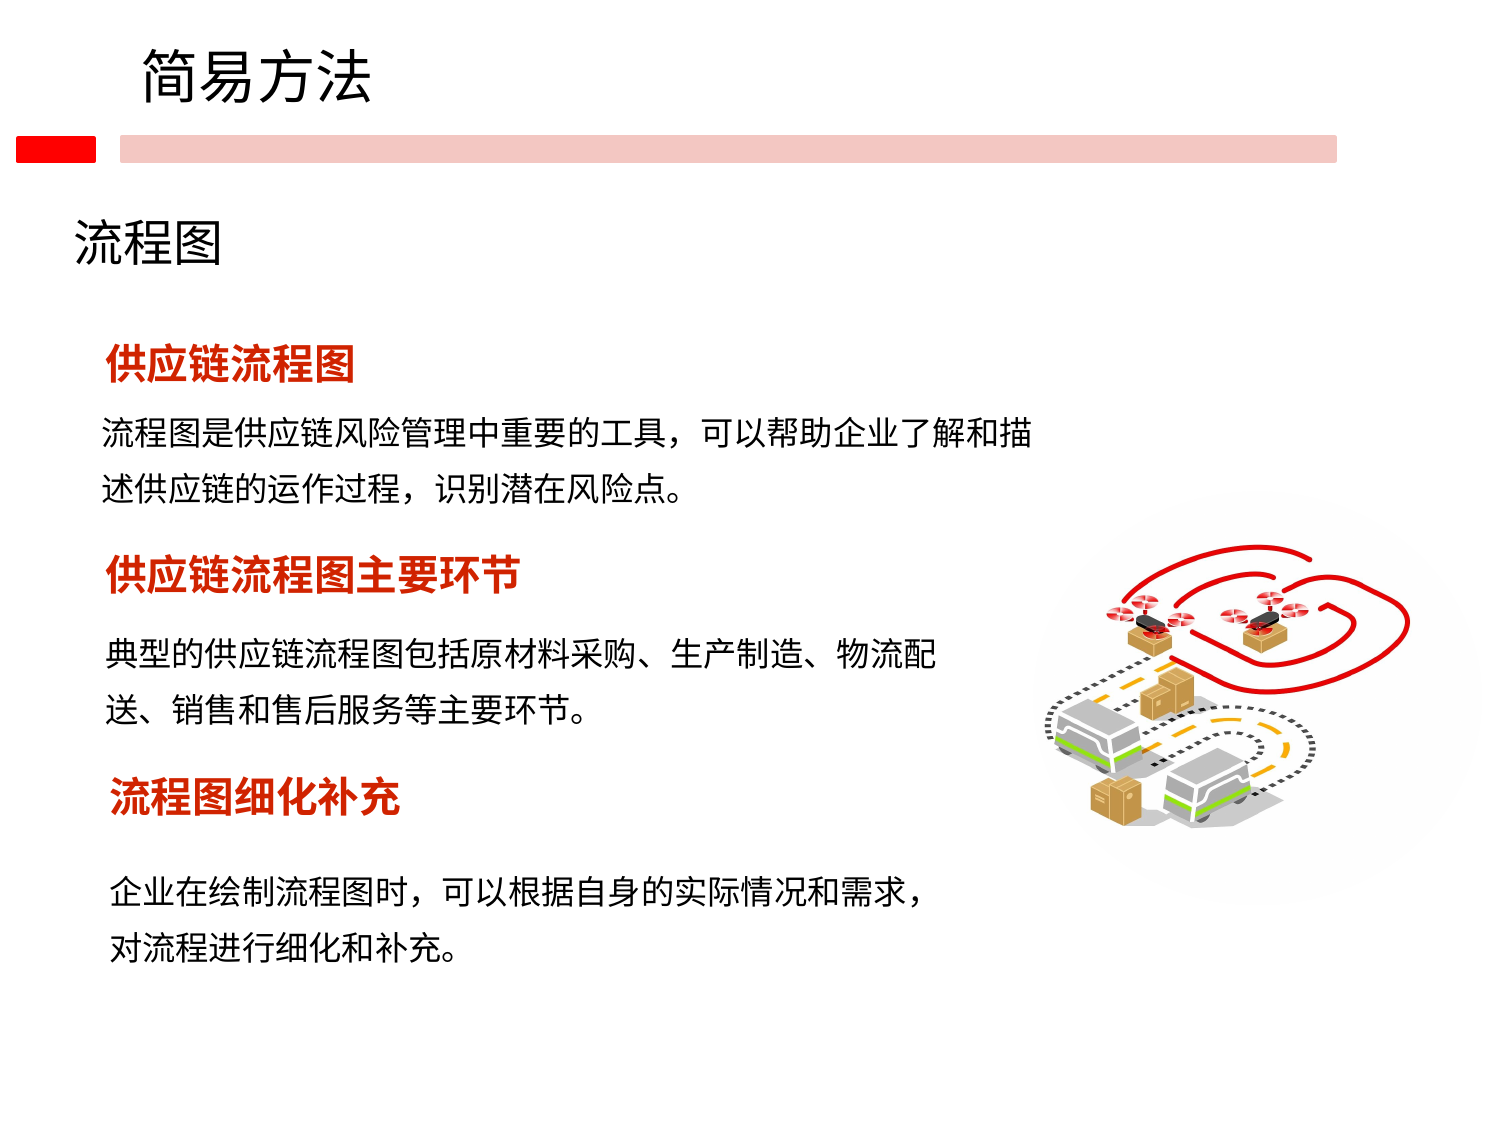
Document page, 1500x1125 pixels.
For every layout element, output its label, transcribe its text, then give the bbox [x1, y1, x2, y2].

text_box 流程图 [58, 173, 1442, 286]
text_box 典型的供应链流程图包括原材料采购、生产制造、物流配送、销售和售后服务等主要环节。 [91, 610, 997, 707]
text_box 企业在绘制流程图时，可以根据自身的实际情况和需求，对流程进行细化和补充。 [95, 847, 964, 944]
picture [1033, 491, 1482, 906]
text_box 供应链流程图 [91, 343, 809, 393]
text_box 流程图是供应链风险管理中重要的工具，可以帮助企业了解和描述供应链的运作过程，识别潜在风险点。 [87, 389, 1057, 486]
text_box 流程图细化补充 [95, 775, 813, 826]
text_box 供应链流程图主要环节 [91, 553, 809, 604]
text_box 简易方法 [126, 32, 1324, 118]
